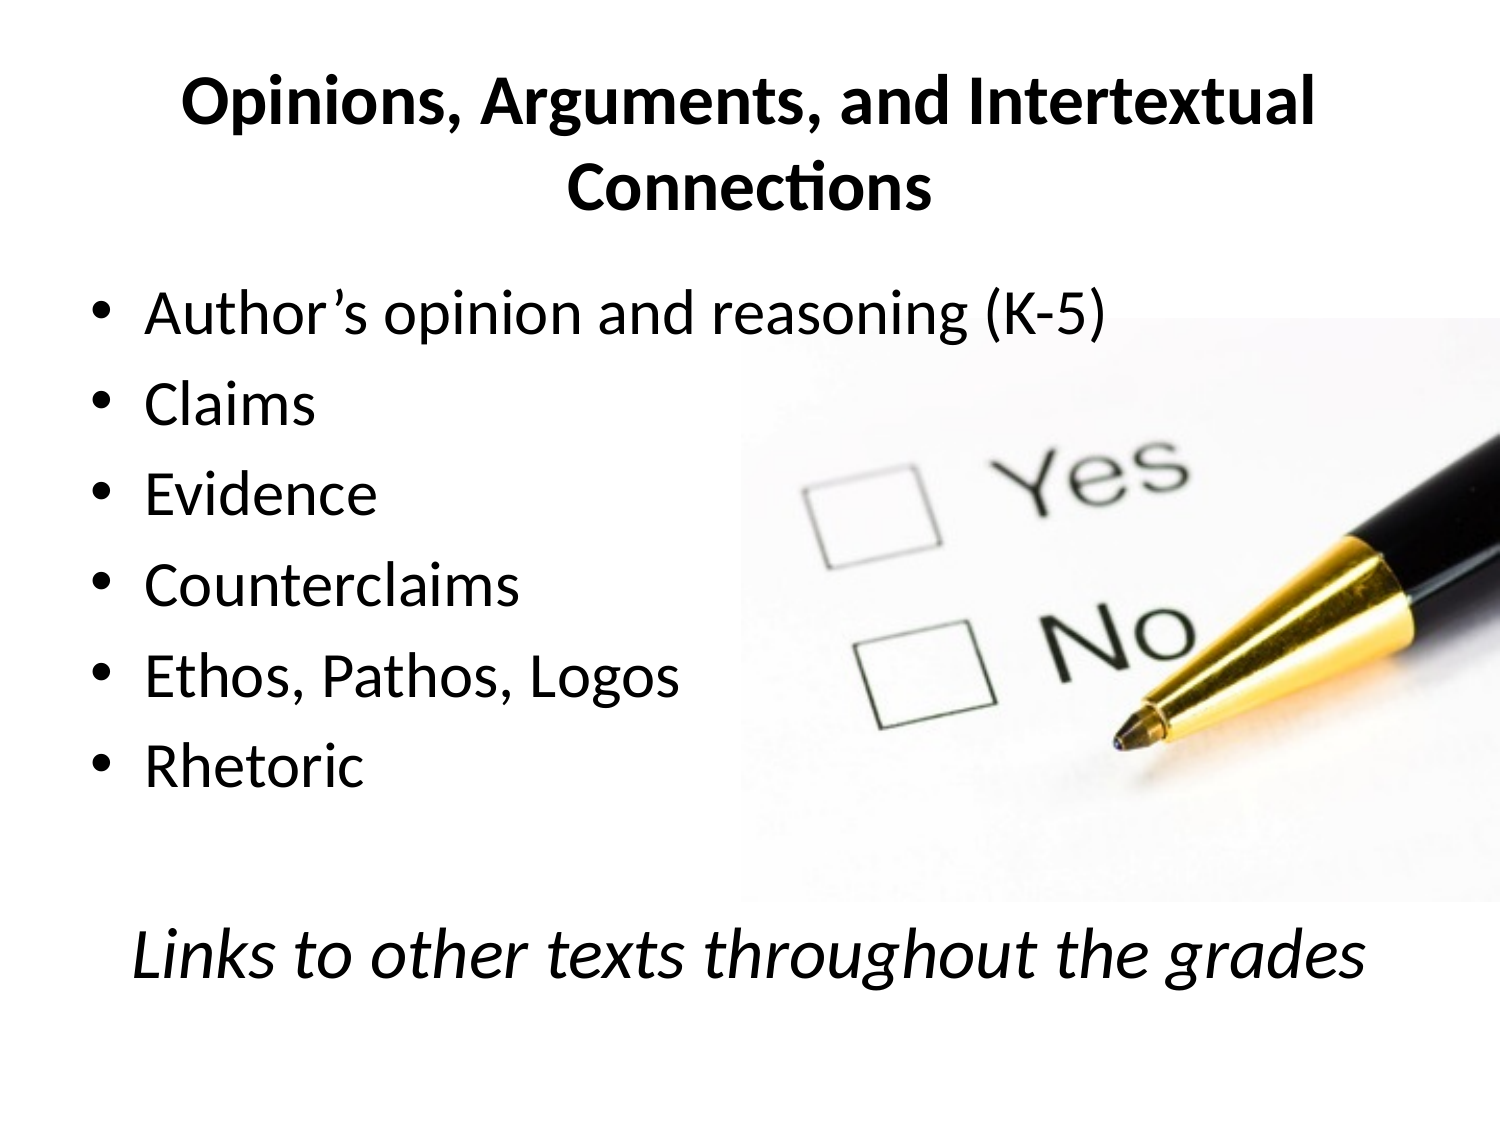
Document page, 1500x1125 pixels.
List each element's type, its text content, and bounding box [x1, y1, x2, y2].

picture [741, 318, 1500, 903]
list Author’s opinion and reasoning (K-5) Claims Evidence Counterclaims Ethos, Pathos, Logos Rhetoric Links to other texts throughout the grades [75, 262, 1425, 1005]
title Opinions, Arguments, and Intertextual Connections [75, 45, 1425, 233]
